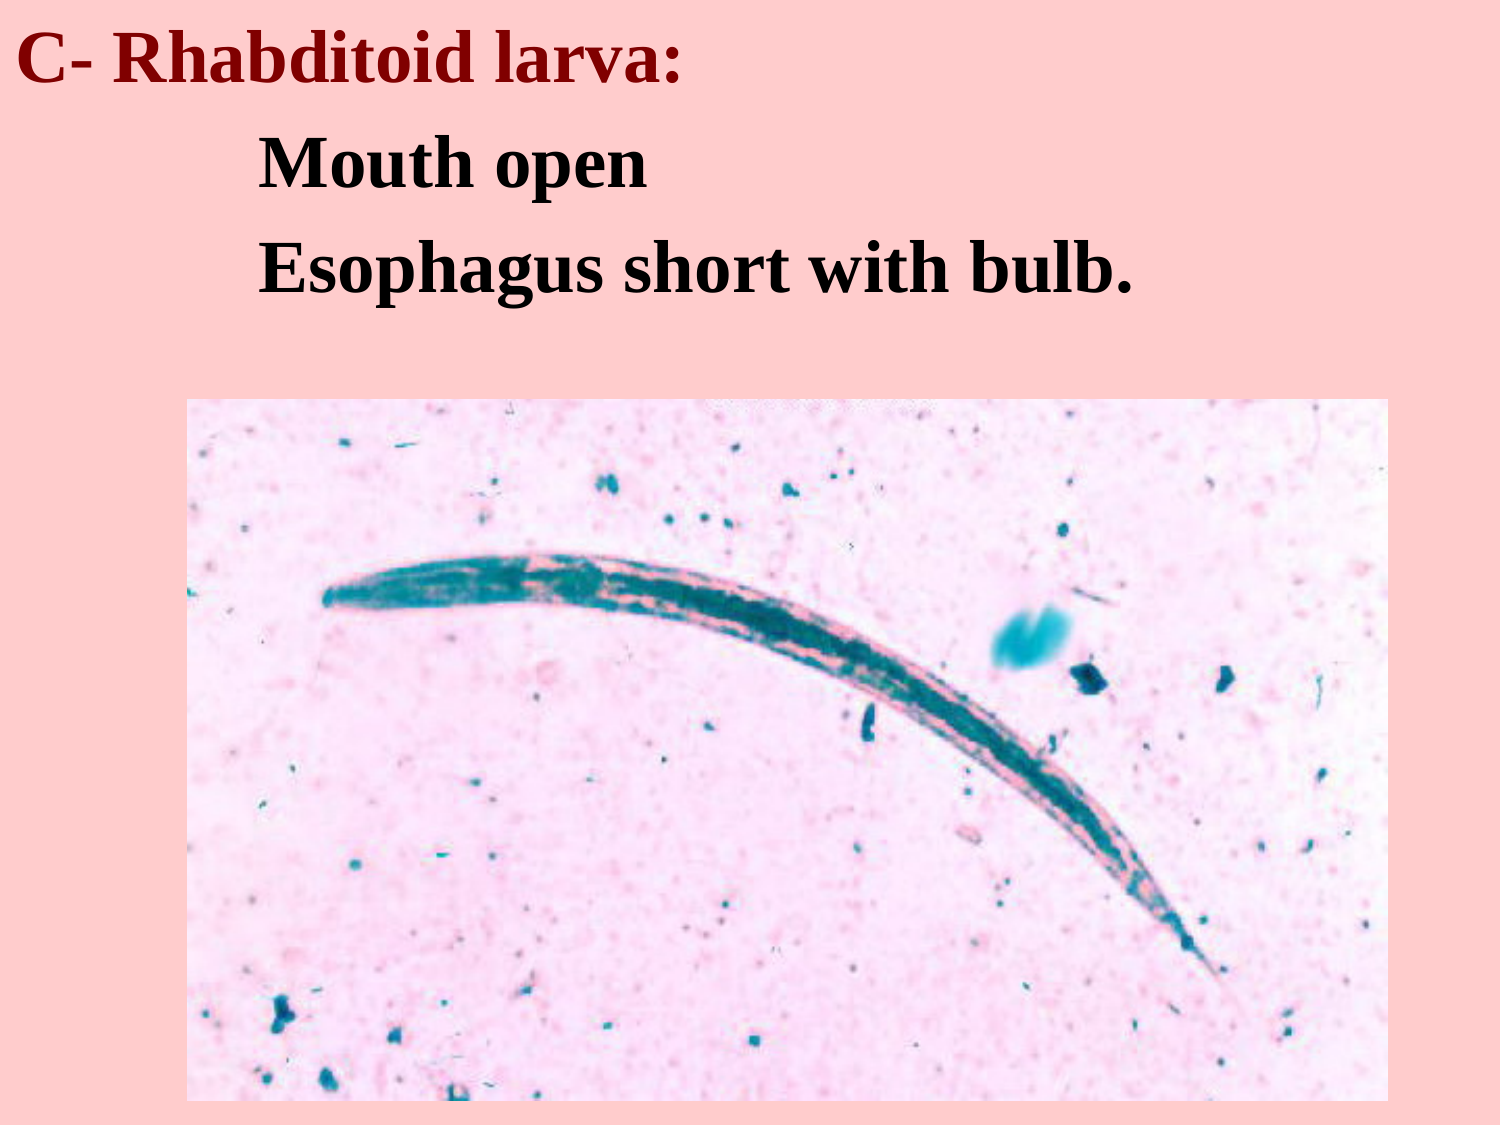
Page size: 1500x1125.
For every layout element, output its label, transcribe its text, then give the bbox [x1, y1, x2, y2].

list C- Rhabditoid larva: Mouth open Esophagus short with bulb. [0, 0, 1351, 376]
picture [187, 399, 1388, 1102]
